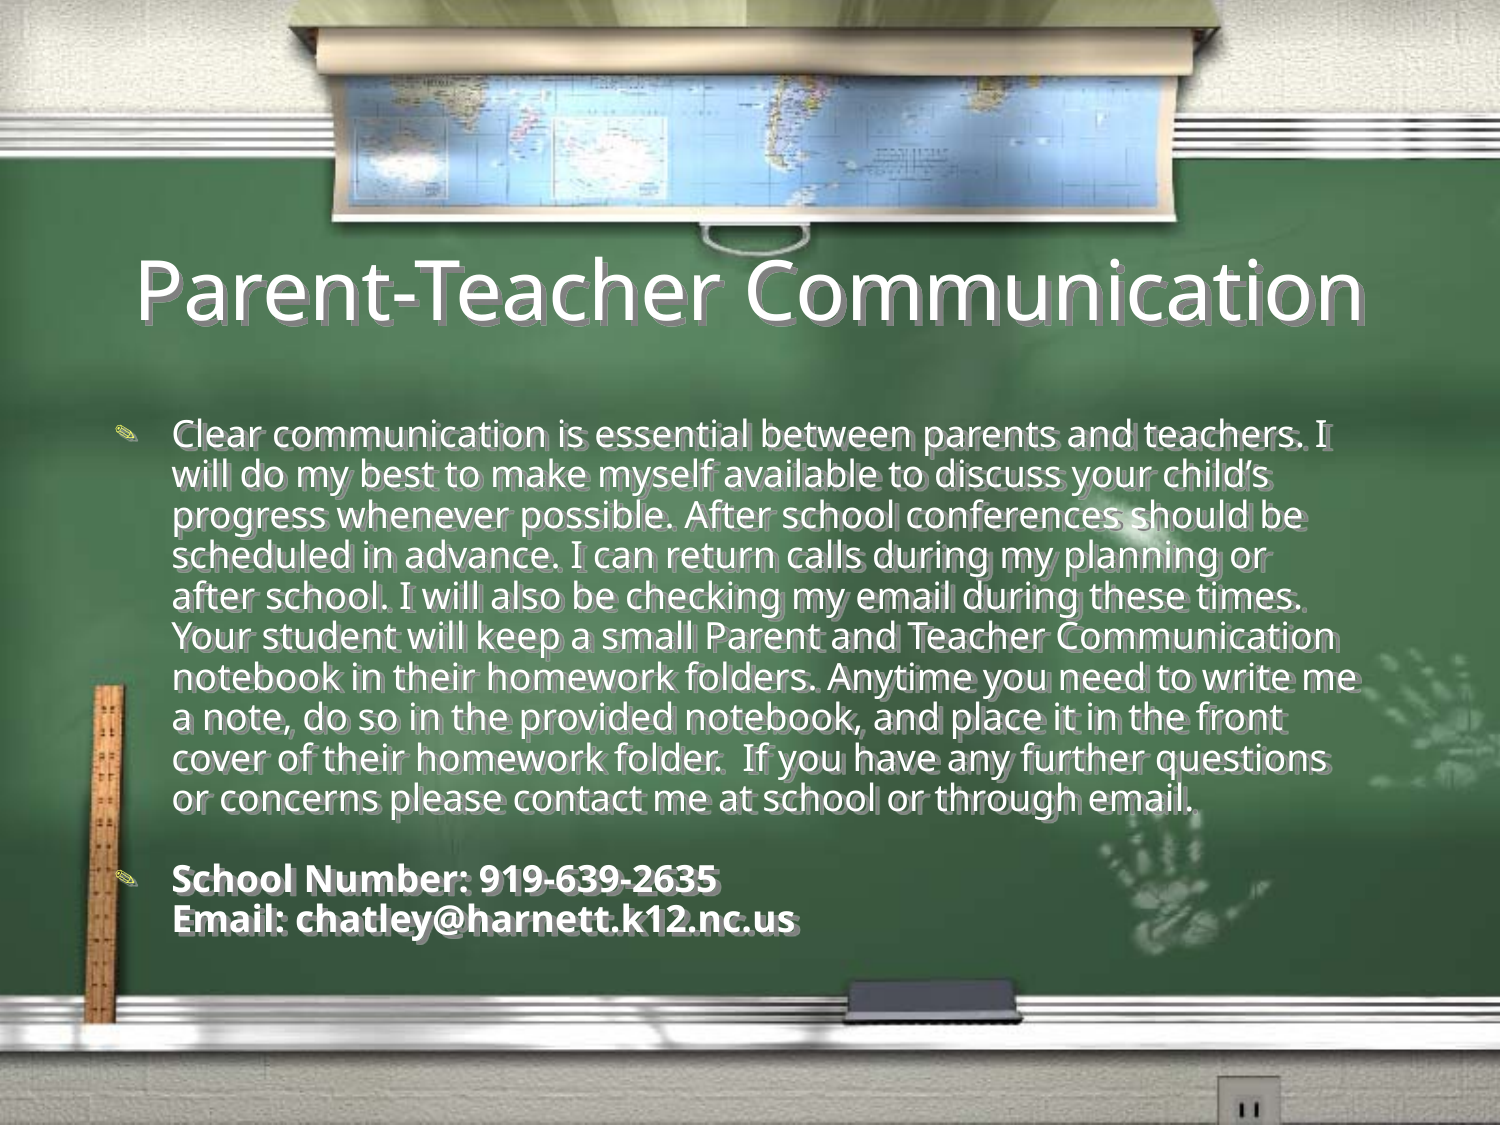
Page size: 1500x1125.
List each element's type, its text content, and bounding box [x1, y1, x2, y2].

list Clear communication is essential between parents and teachers. I will do my best to make myself available to discuss your child’s progress whenever possible. After school conferences should be scheduled in advance. I can return calls during my planning or after school. I will also be checking my email during these times. Your student will keep a small Parent and Teacher Communication notebook in their homework folders. Anytime you need to write me a note, do so in the provided notebook, and place it in the front cover of their homework folder. If you have any further questions or concerns please contact me at school or through email. School Number: 919-639-2635 Email: chatley@harnett.k12.nc.us [99, 362, 1376, 938]
picture [0, 0, 1500, 1125]
title Parent-Teacher Communication [112, 224, 1388, 351]
